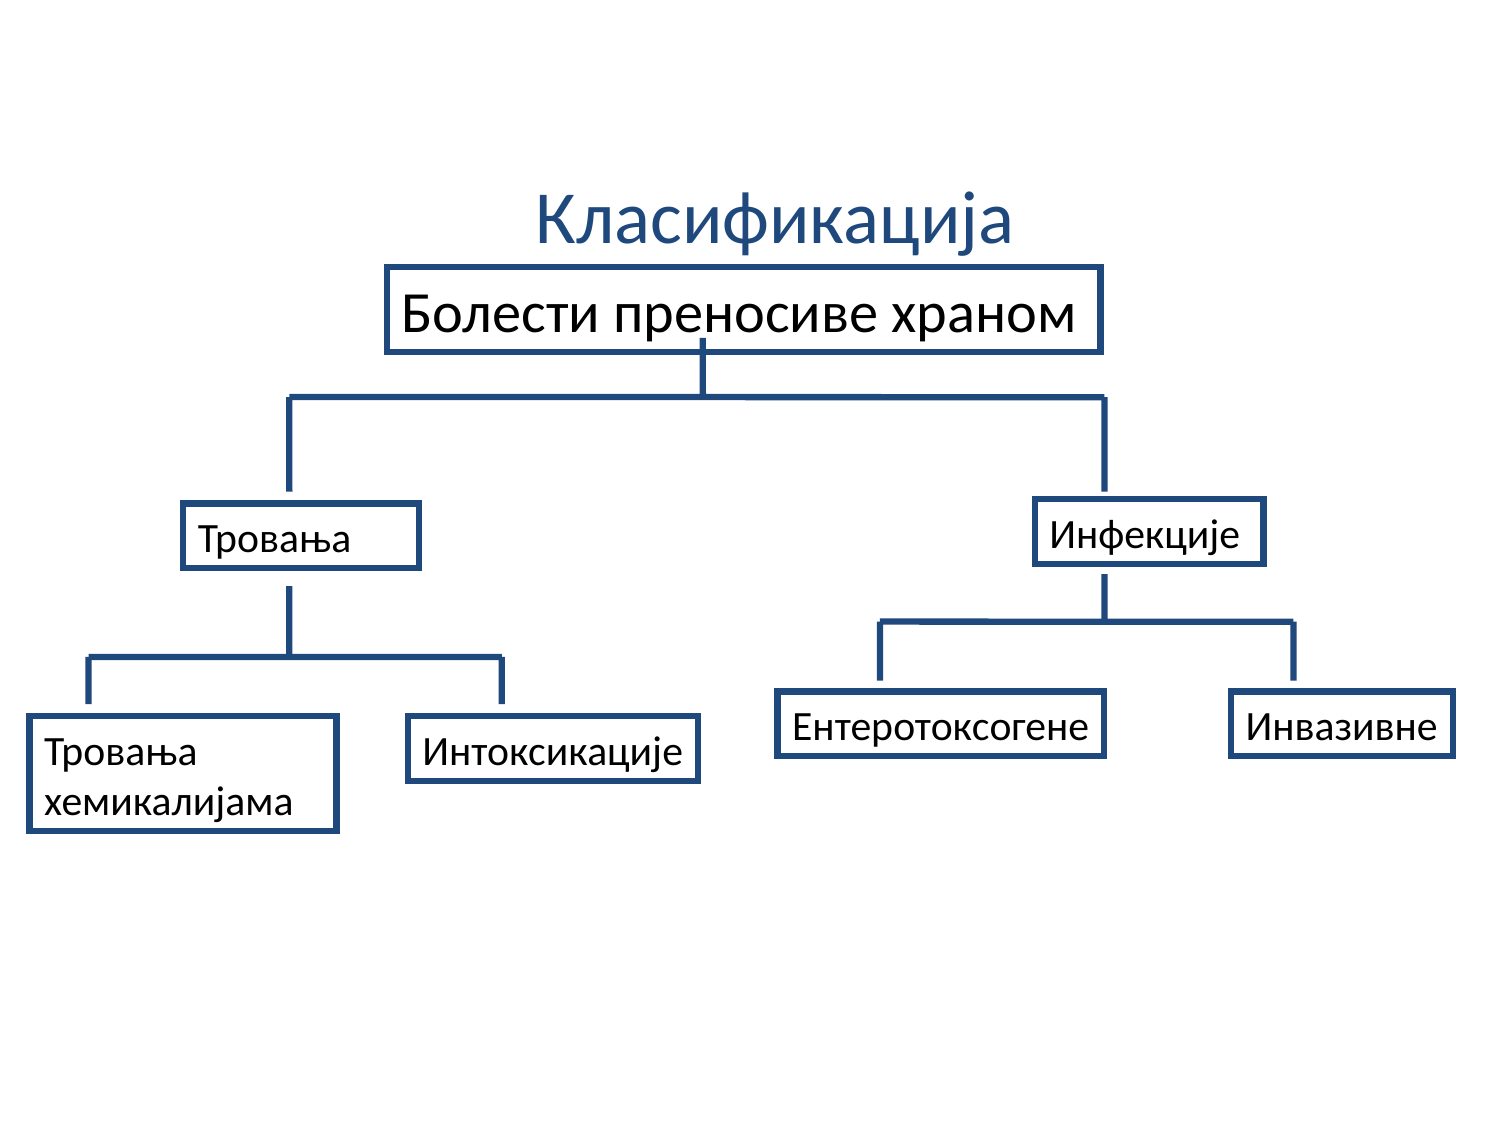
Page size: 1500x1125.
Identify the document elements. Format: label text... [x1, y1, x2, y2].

text_box Болести преносиве храном [387, 267, 1101, 352]
text_box Инфекције [1034, 499, 1264, 564]
text_box Тровања хемикалијама [29, 716, 337, 831]
text_box Класификација [100, 160, 1451, 348]
text_box [360, 680, 576, 741]
text_box Ентеротоксогене [777, 691, 1105, 757]
text_box Тровања [183, 503, 419, 569]
text_box Интоксикације [407, 716, 699, 781]
text_box Инвазивне [1230, 691, 1453, 757]
